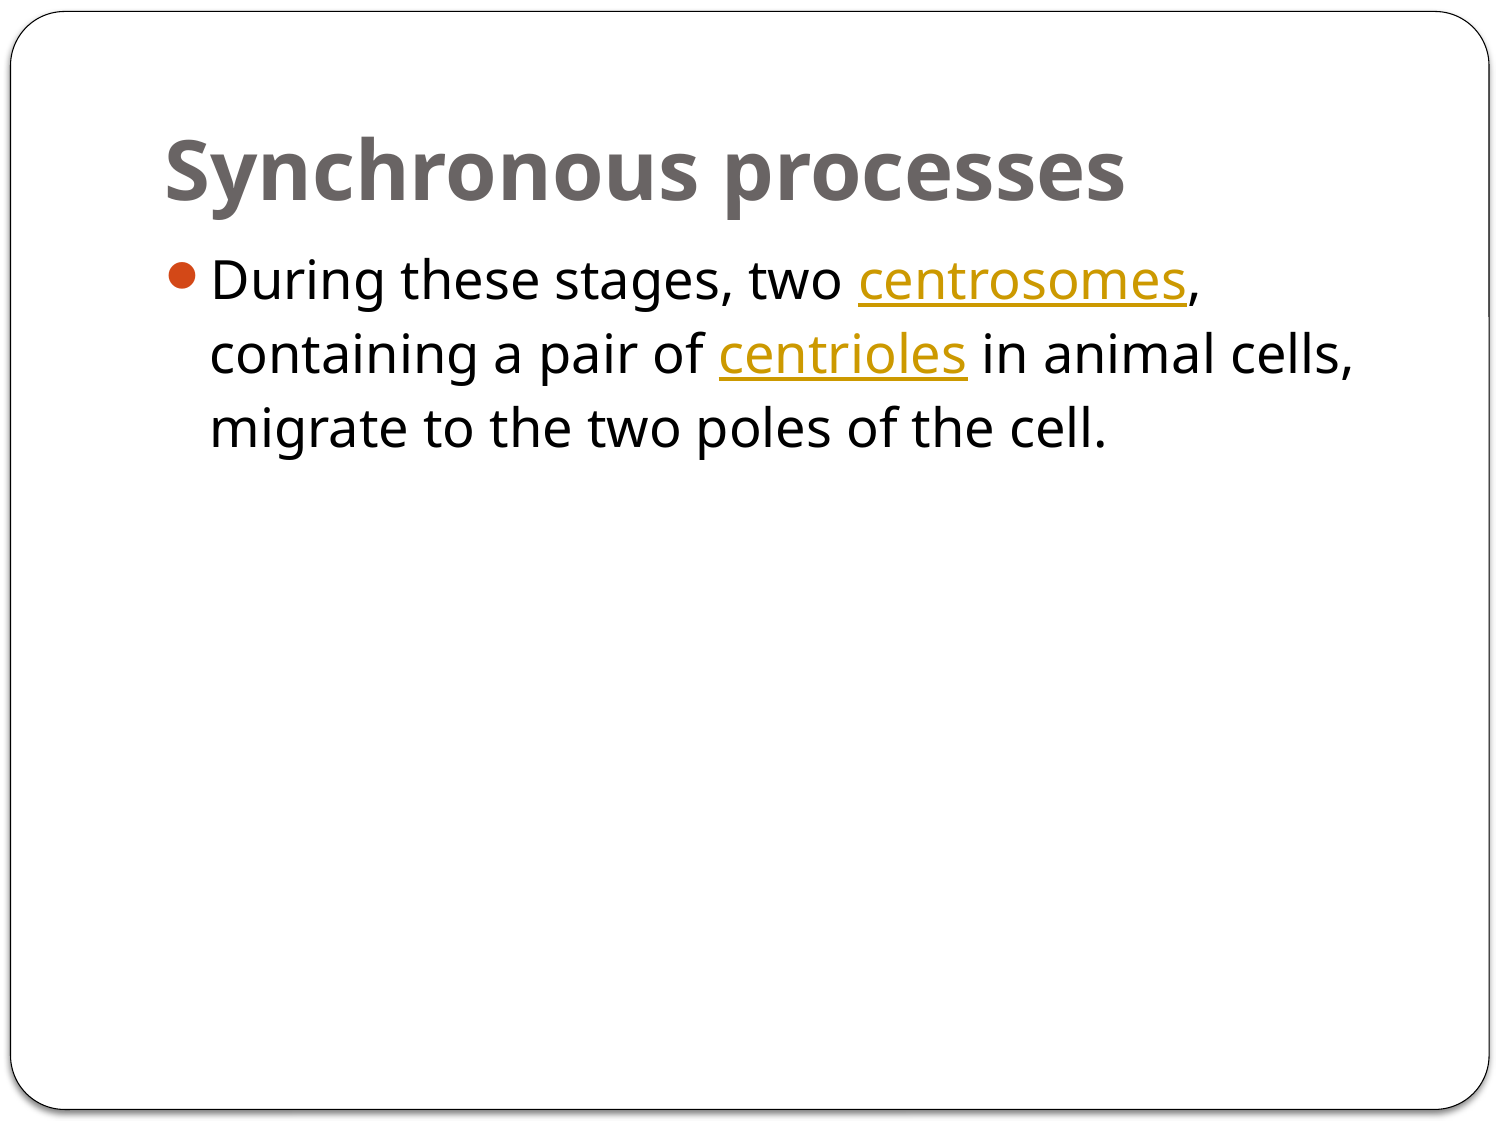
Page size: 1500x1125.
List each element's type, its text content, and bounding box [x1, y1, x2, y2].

title Synchronous processes [150, 45, 1425, 233]
list During these stages, two centrosomes, containing a pair of centrioles in animal cells, migrate to the two poles of the cell. [150, 237, 1425, 988]
